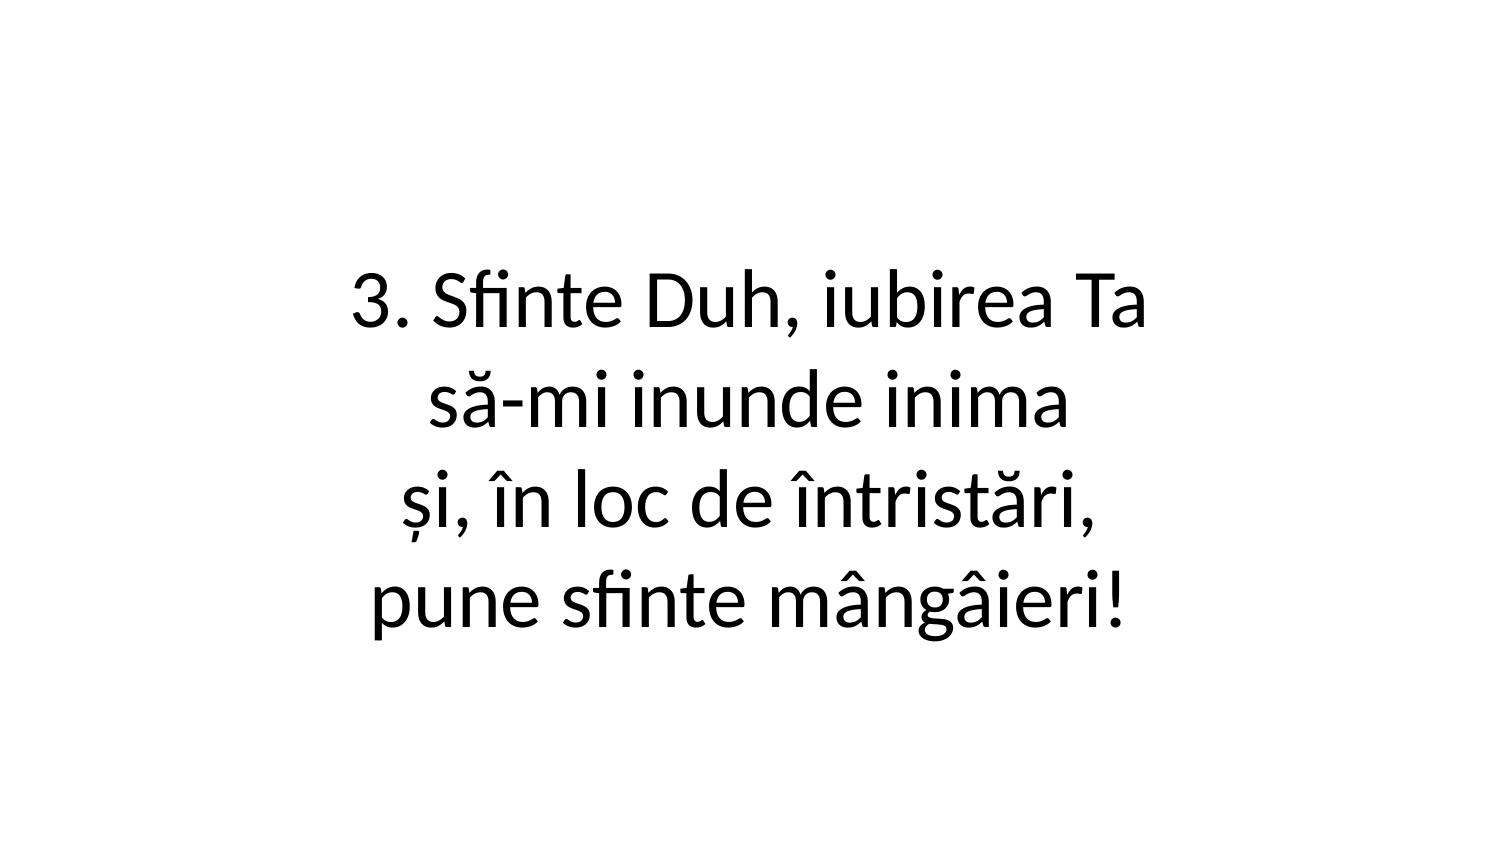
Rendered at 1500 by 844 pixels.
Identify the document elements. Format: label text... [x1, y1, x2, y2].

text_box 3. Sfinte Duh, iubirea Ta să-mi inunde inima și, în loc de întristări, pune sfinte mângâieri! [334, 192, 1166, 652]
